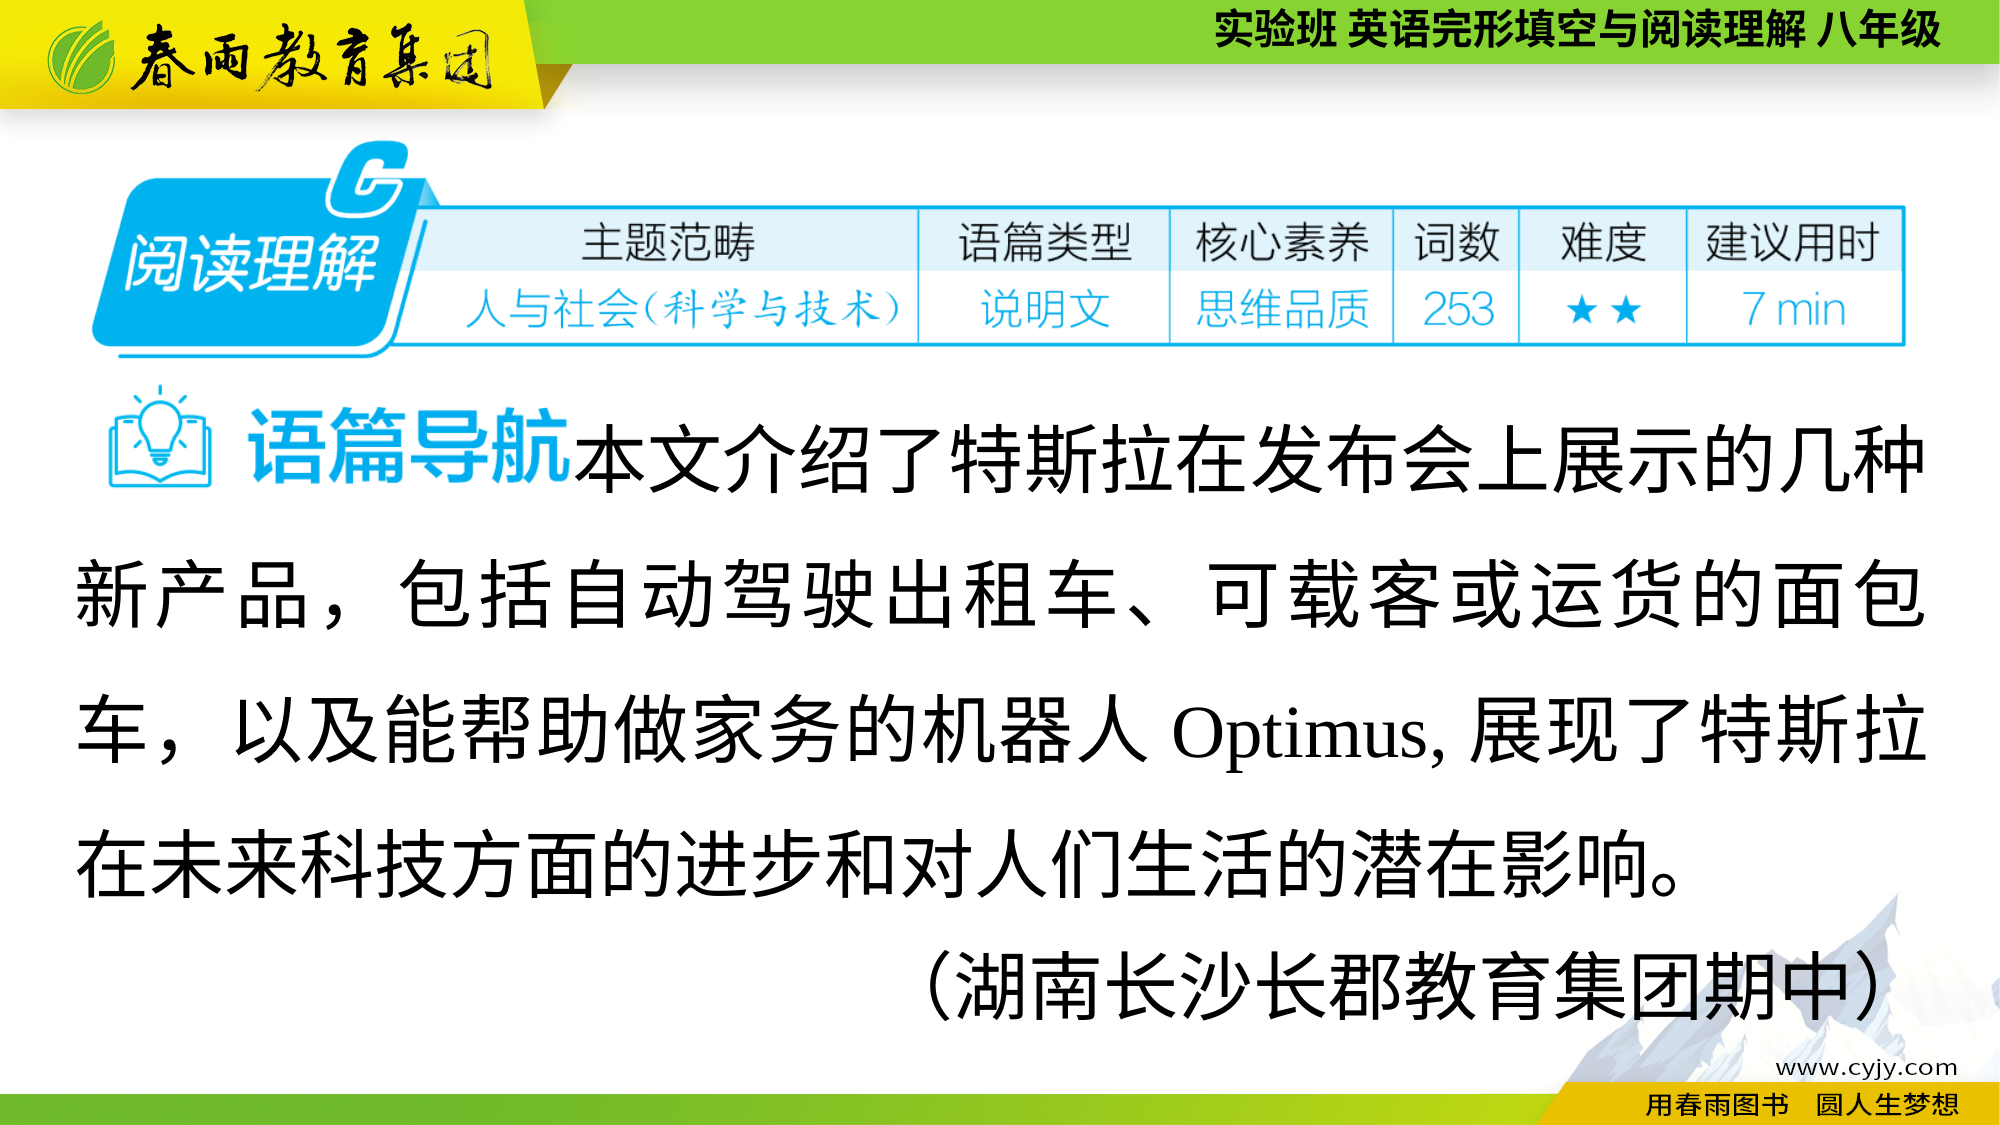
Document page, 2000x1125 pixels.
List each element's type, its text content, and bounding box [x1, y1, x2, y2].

picture [0, 0, 2000, 1125]
list （湖南长沙长郡教育集团期中） [59, 915, 1944, 1022]
text_box 本文介绍了特斯拉在发布会上展示的几种新产品，包括自动驾驶出租车、可载客或运货的面包车，以及能帮助做家务的机器人Optimus,展现了特斯拉在未来科技方面的进步和对人们生活的潜在影响。 [59, 359, 1944, 915]
